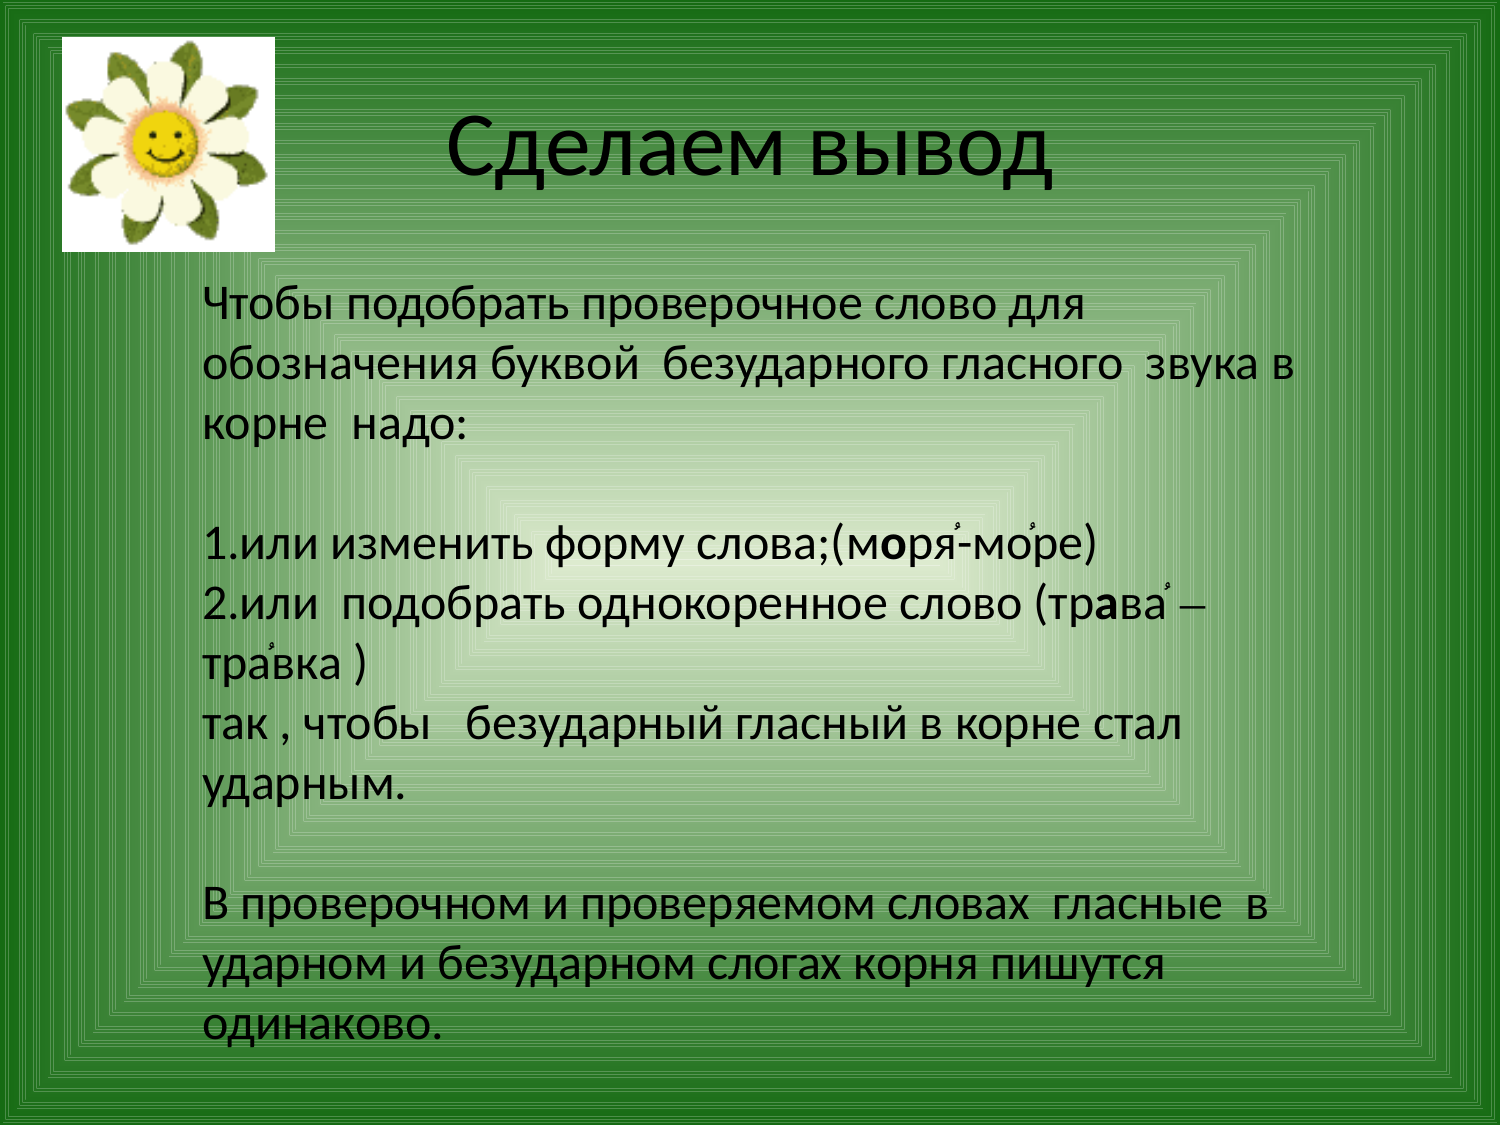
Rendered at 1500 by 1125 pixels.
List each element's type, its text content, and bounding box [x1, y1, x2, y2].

text_box Чтобы подобрать проверочное слово для обозначения буквой безударного гласного звука в корне надо: 1.или изменить форму слова;(моряؙ-моؙре) 2.или подобрать однокоренное слово (траваؙ –траؙвка ) так , чтобы безударный гласный в корне стал ударным. В проверочном и проверяемом словах гласные в ударном и безударном слогах корня пишутся одинаково. [187, 262, 1338, 1058]
title Сделаем вывод [279, 45, 1425, 233]
picture [62, 37, 275, 253]
